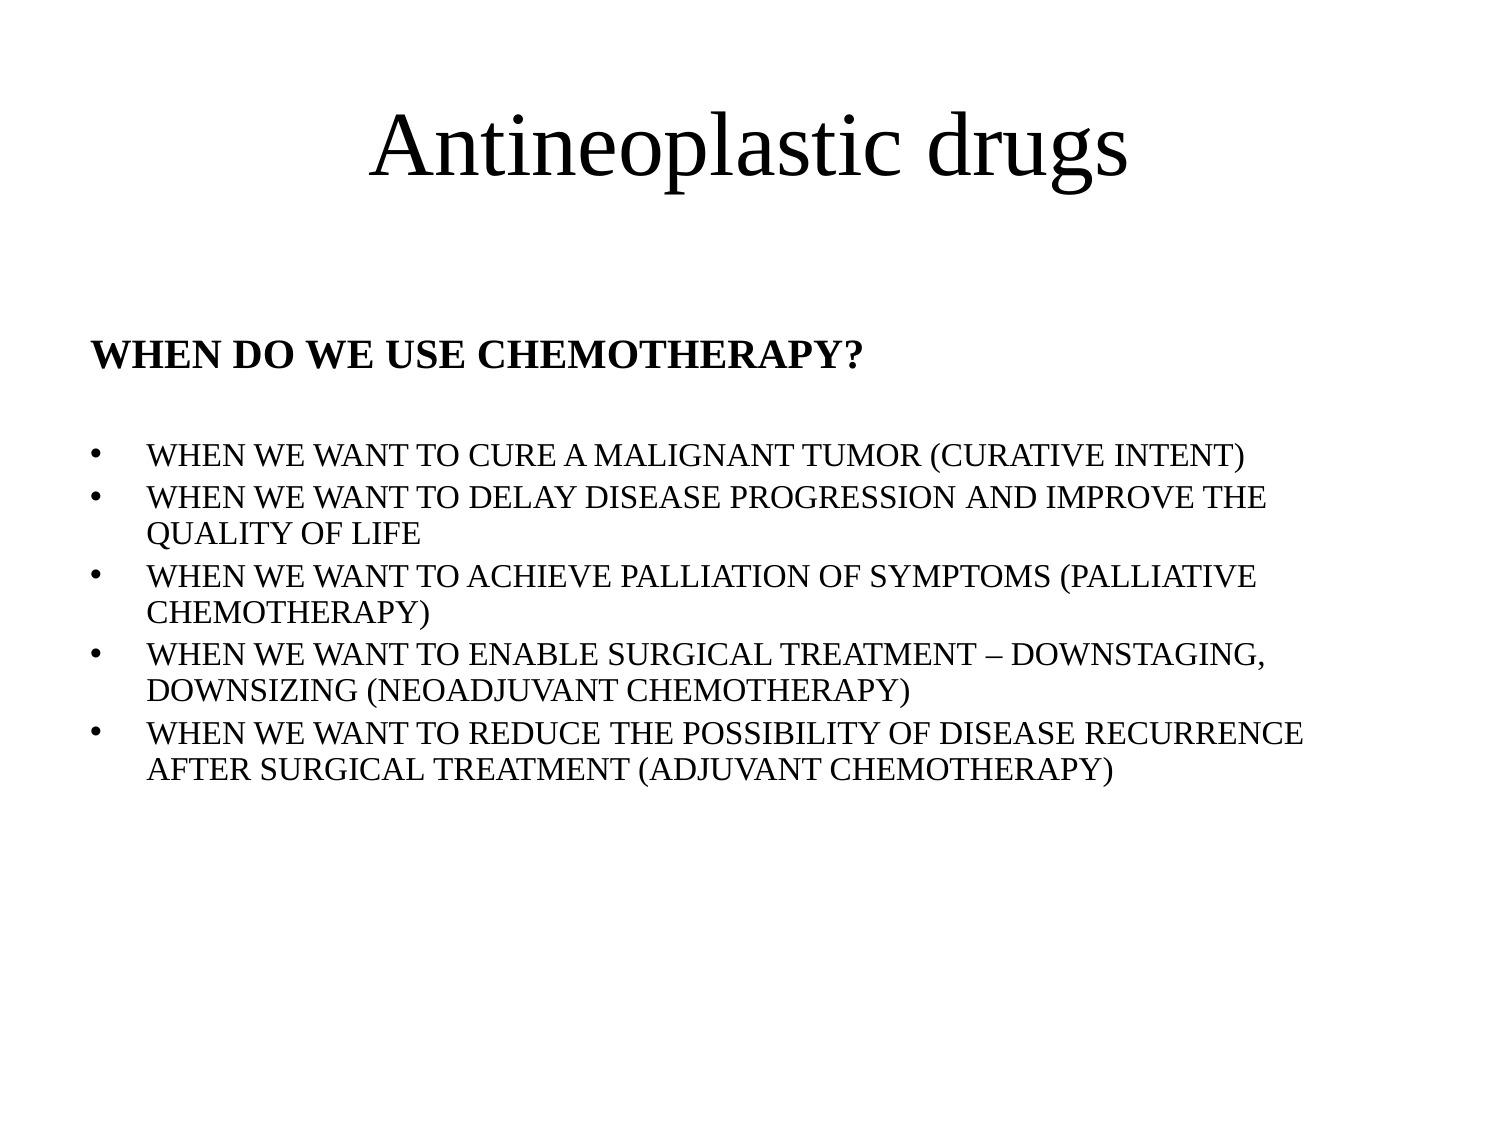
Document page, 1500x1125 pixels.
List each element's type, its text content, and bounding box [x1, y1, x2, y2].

list WHEN DO WE USE CHEMOTHERAPY? WHEN WE WANT TO CURE A MALIGNANT TUMOR (CURATIVE INTENT) WHEN WE WANT TO DELAY DISEASE PROGRESSION AND IMPROVE THE QUALITY OF LIFE WHEN WE WANT TO ACHIEVE PALLIATION OF SYMPTOMS (PALLIATIVE CHEMOTHERAPY) WHEN WE WANT TO ENABLE SURGICAL TREATMENT – DOWNSTAGING, DOWNSIZING (NEOADJUVANT CHEMOTHERAPY) WHEN WE WANT TO REDUCE THE POSSIBILITY OF DISEASE RECURRENCE AFTER SURGICAL TREATMENT (ADJUVANT CHEMOTHERAPY) [75, 324, 1425, 1005]
title Antineoplastic drugs [75, 45, 1425, 233]
